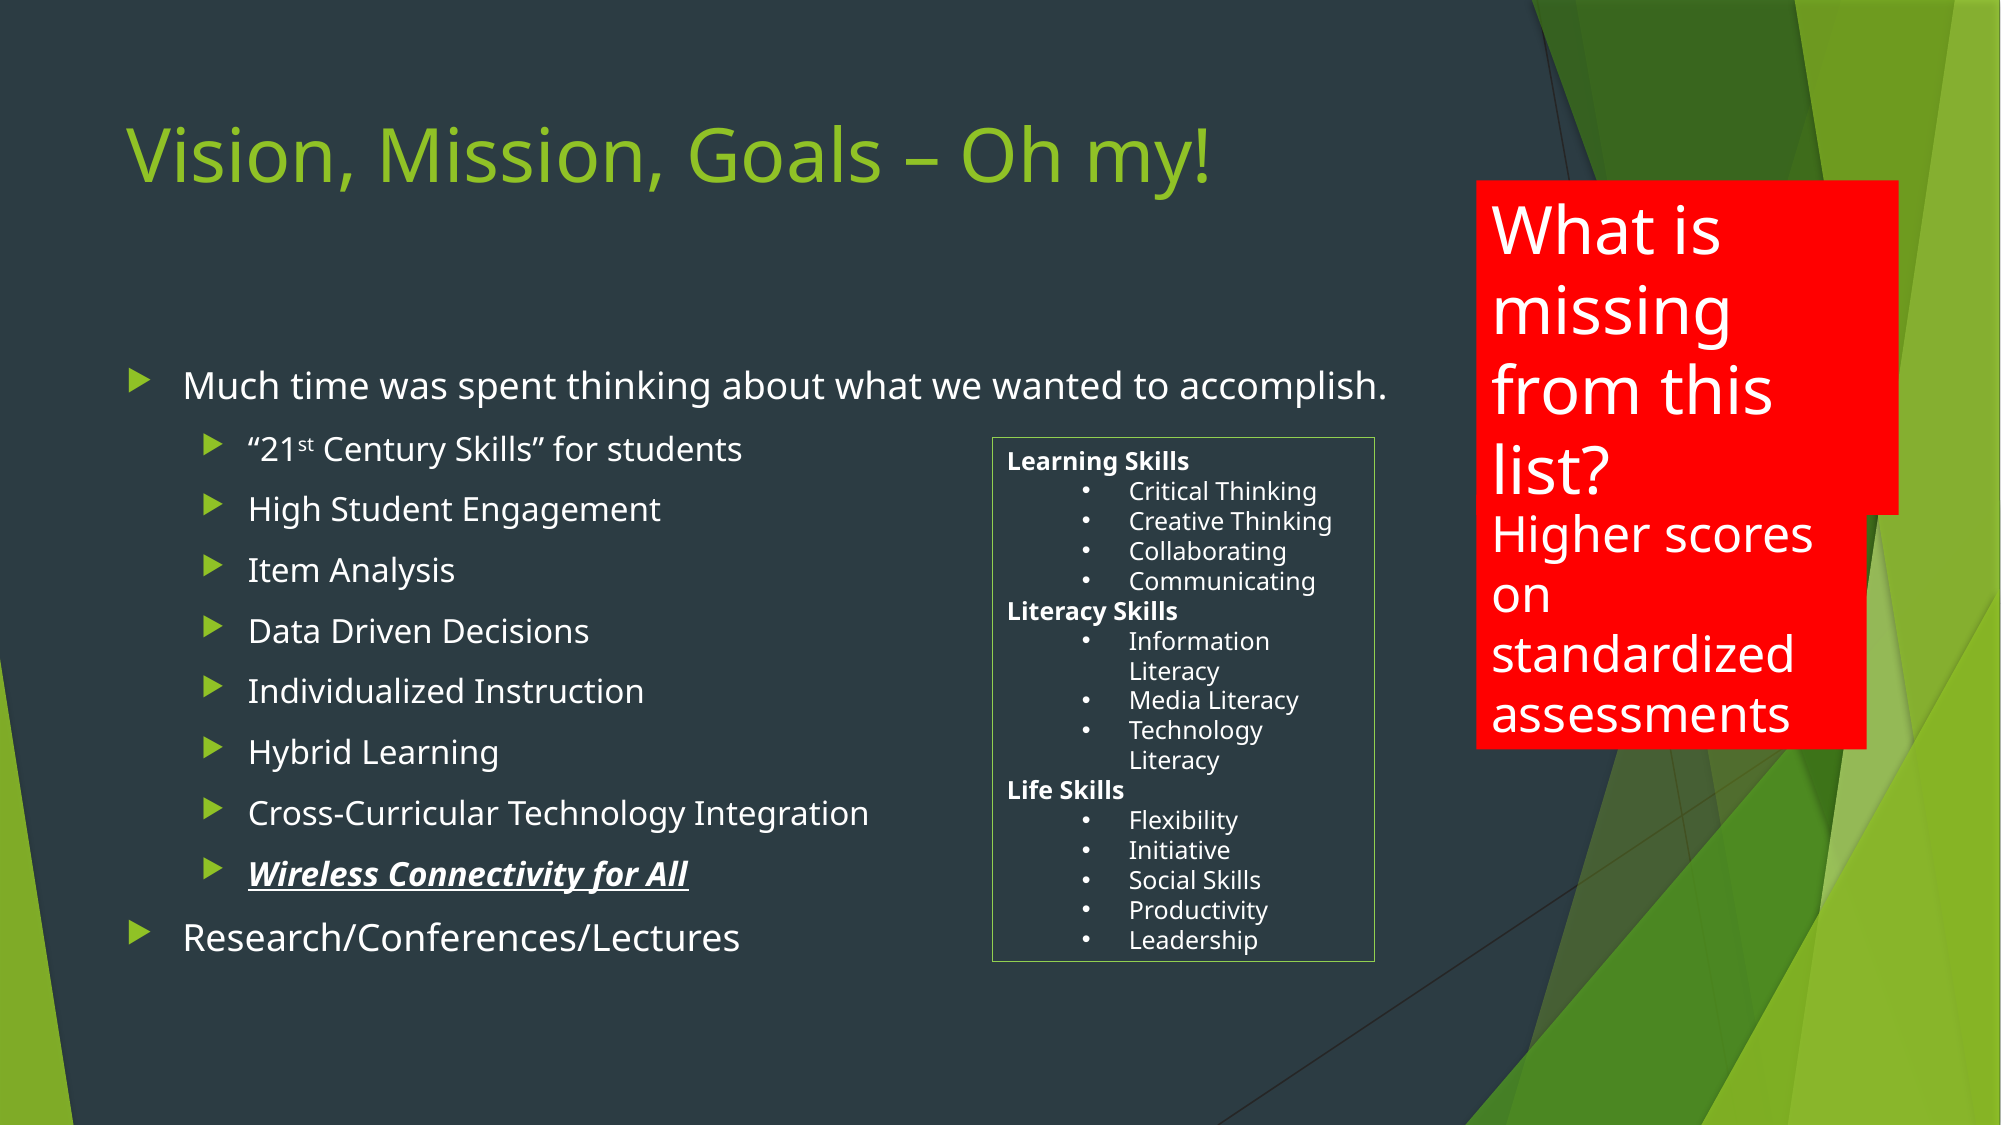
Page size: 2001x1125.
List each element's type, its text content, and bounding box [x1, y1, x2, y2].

text_box Learning Skills Critical Thinking Creative Thinking Collaborating Communicating Literacy Skills Information Literacy Media Literacy Technology Literacy Life Skills Flexibility Initiative Social Skills Productivity Leadership [992, 437, 1375, 962]
list Much time was spent thinking about what we wanted to accomplish. “21st Century Skills” for students High Student Engagement Item Analysis Data Driven Decisions Individualized Instruction Hybrid Learning Cross-Curricular Technology Integration Wireless Connectivity for All Research/Conferences/Lectures [111, 354, 1522, 992]
text_box Higher scores on standardized assessments [1476, 494, 1867, 750]
title Vision, Mission, Goals – Oh my! [111, 99, 1522, 317]
text_box What is missing from this list? [1476, 180, 1899, 515]
